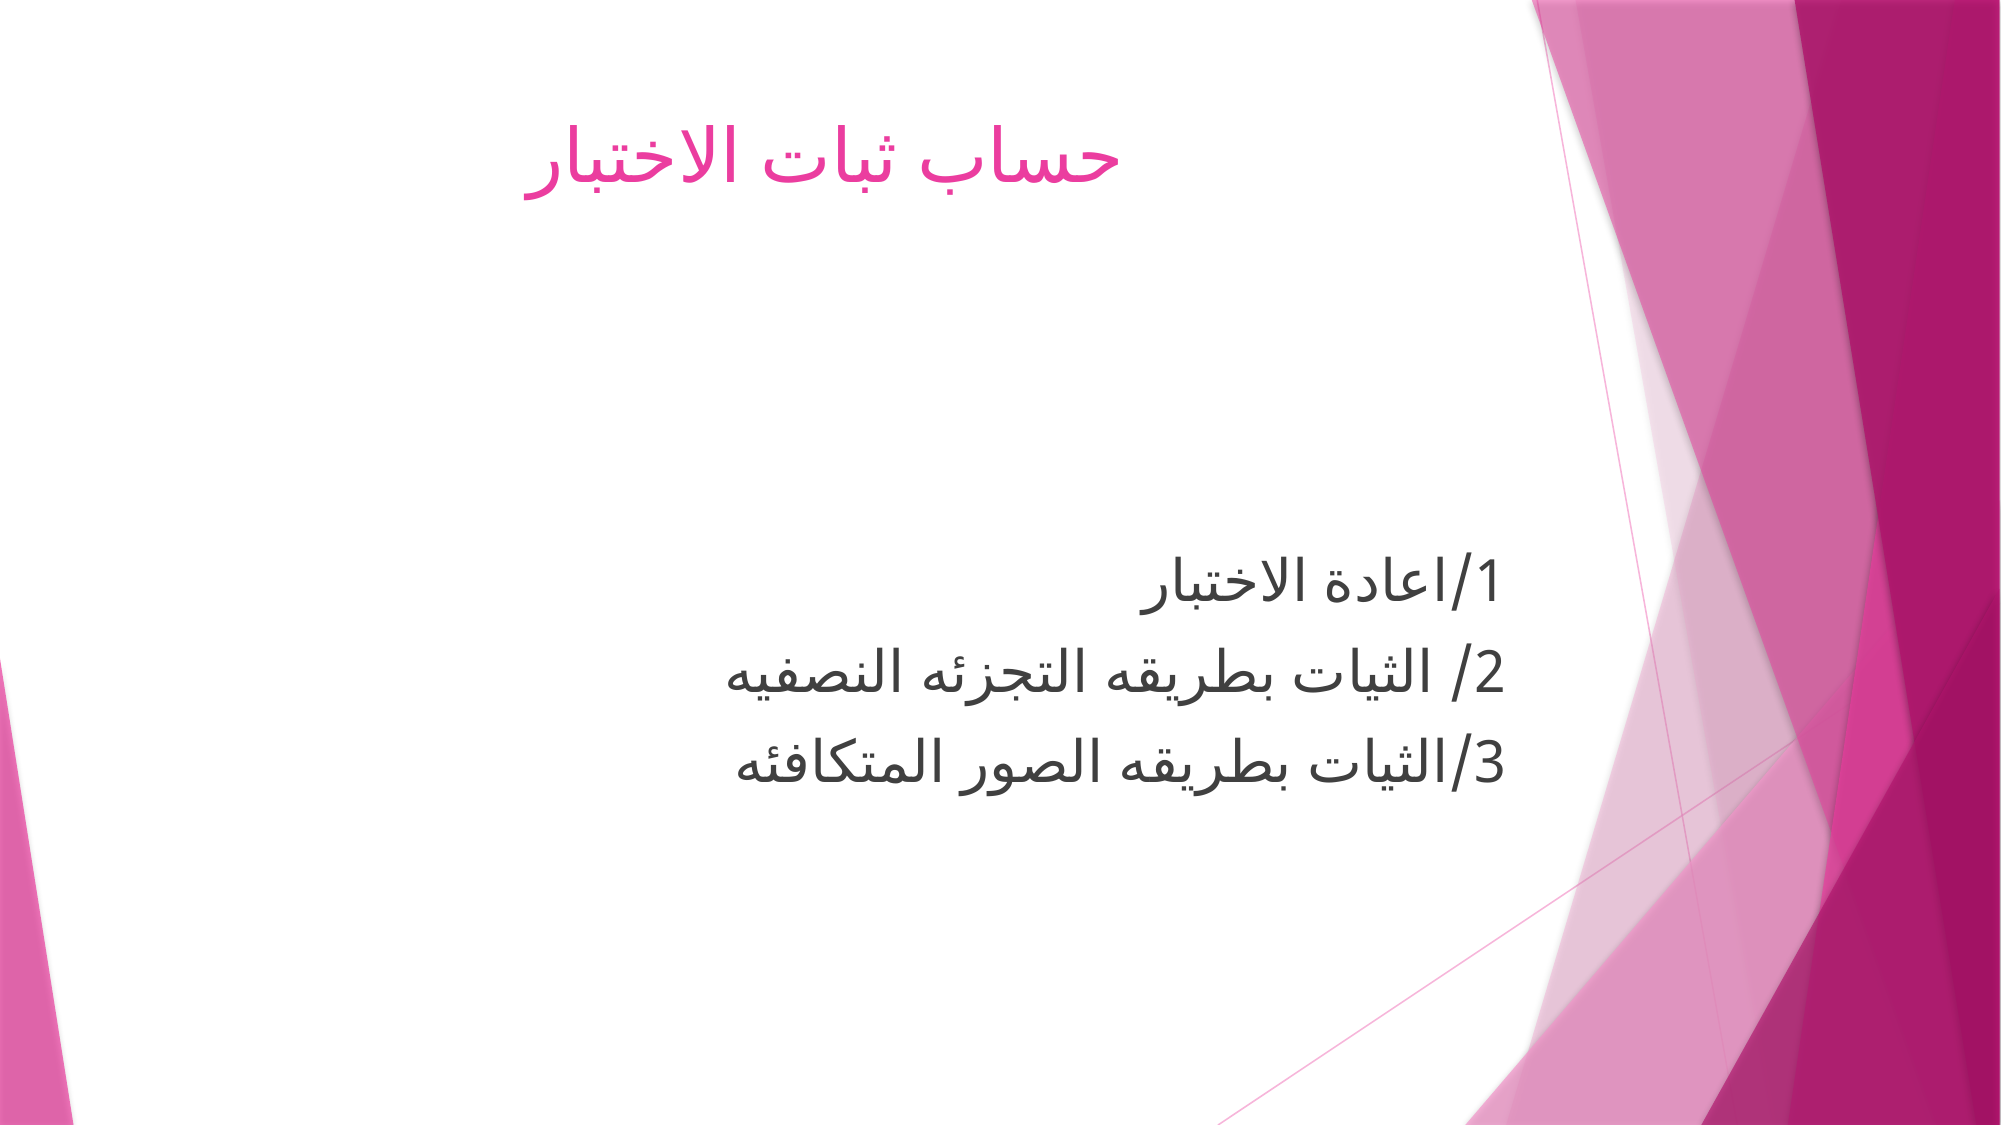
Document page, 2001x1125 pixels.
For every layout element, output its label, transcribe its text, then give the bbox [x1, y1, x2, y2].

title حساب ثبات الاختبار [111, 99, 1522, 317]
list 1/اعادة الاختبار 2/ الثيات بطريقه التجزئه النصفيه 3/الثيات بطريقه الصور المتكافئه [111, 354, 1522, 992]
